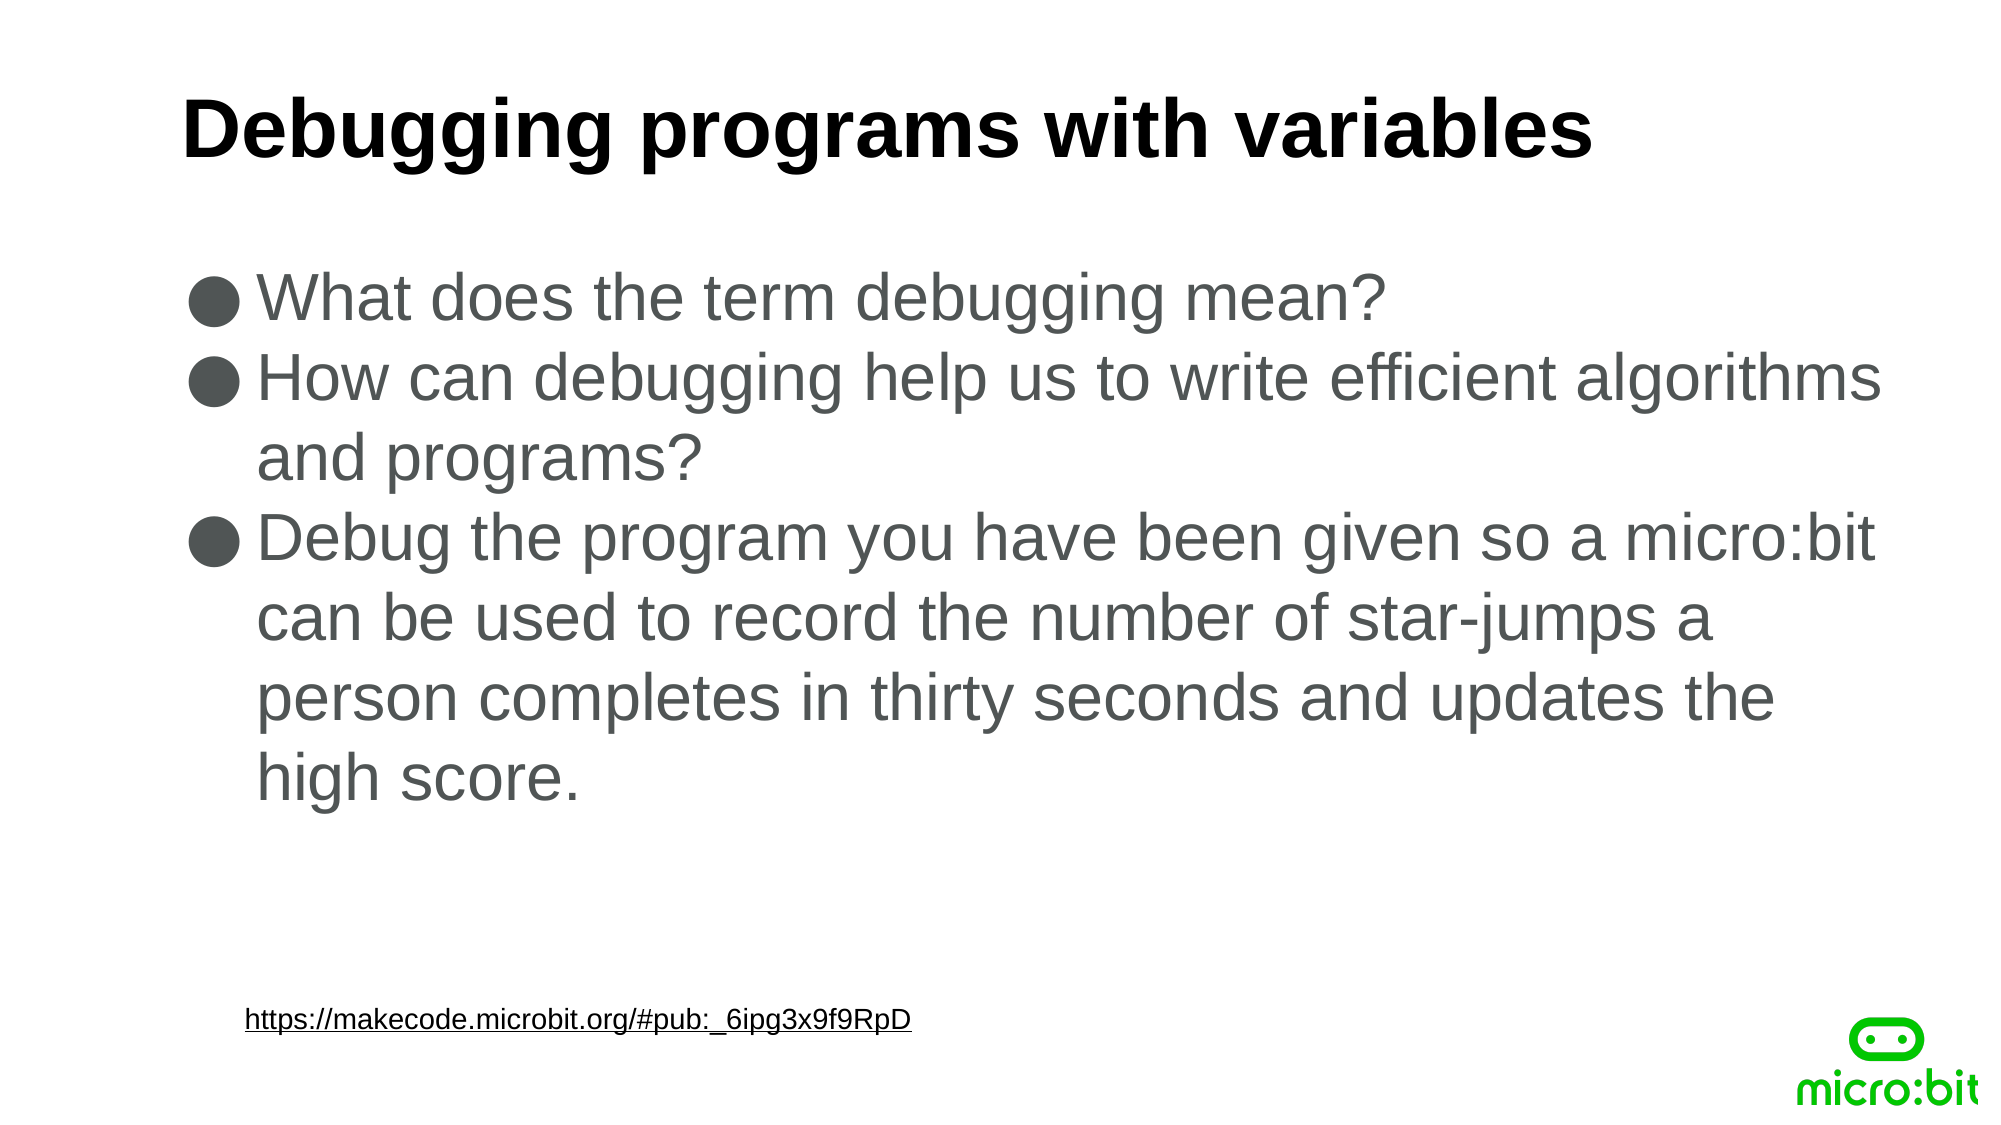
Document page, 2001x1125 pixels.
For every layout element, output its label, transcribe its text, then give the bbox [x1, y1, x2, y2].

text_box https://makecode.microbit.org/#pub:_6ipg3x9f9RpD [229, 992, 936, 1043]
picture [1797, 1017, 1978, 1106]
text_box Debugging programs with variables What does the term debugging mean? How can debugging help us to write efficient algorithms and programs? Debug the program you have been given so a micro:bit can be used to record the number of star-jumps a person completes in thirty seconds and updates the high score. [166, 60, 1918, 884]
